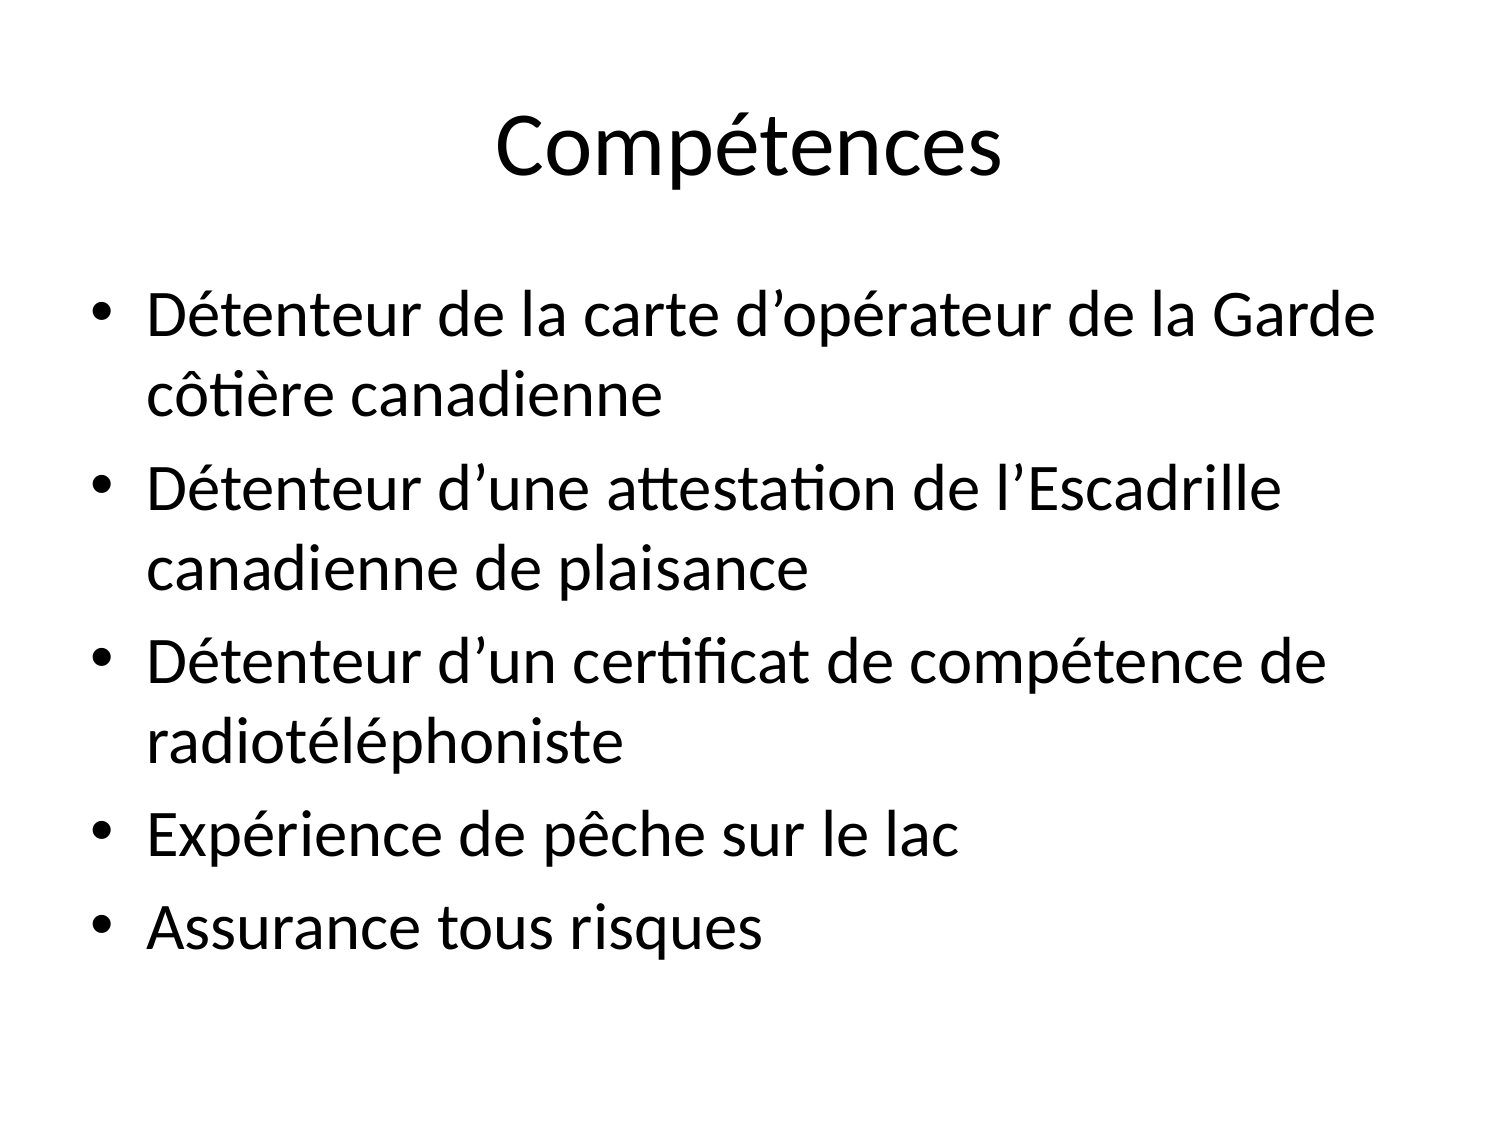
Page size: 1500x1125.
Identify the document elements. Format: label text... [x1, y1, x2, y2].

title Compétences [75, 45, 1425, 233]
list Détenteur de la carte d’opérateur de la Garde côtière canadienne Détenteur d’une attestation de l’Escadrille canadienne de plaisance Détenteur d’un certificat de compétence de radiotéléphoniste Expérience de pêche sur le lac Assurance tous risques [75, 262, 1425, 1005]
